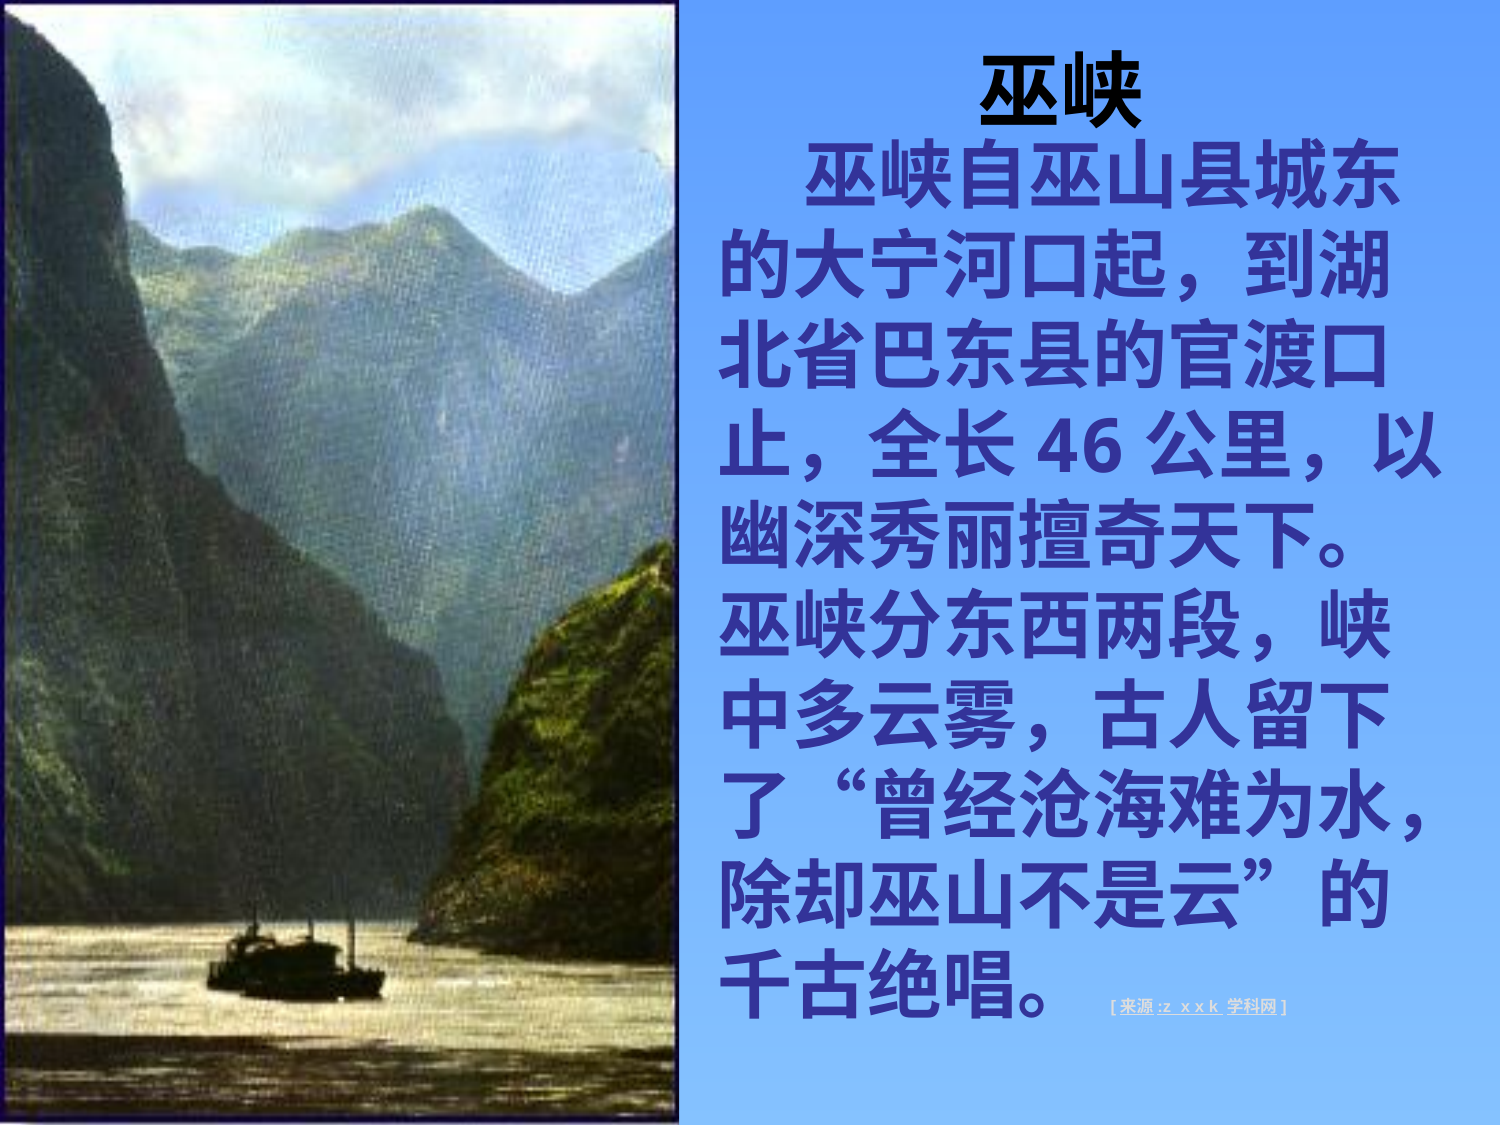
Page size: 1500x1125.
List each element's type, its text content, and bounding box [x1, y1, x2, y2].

text_box 巫峡 [962, 31, 1160, 146]
picture [0, 0, 680, 1125]
text_box 巫峡自巫山县城东的大宁河口起，到湖北省巴东县的官渡口止，全长46公里，以幽深秀丽擅奇天下。巫峡分东西两段，峡中多云雾，古人留下了“曾经沧海难为水，除却巫山不是云”的千古绝唱。[来源:z x x k 学科网] [702, 120, 1472, 1115]
